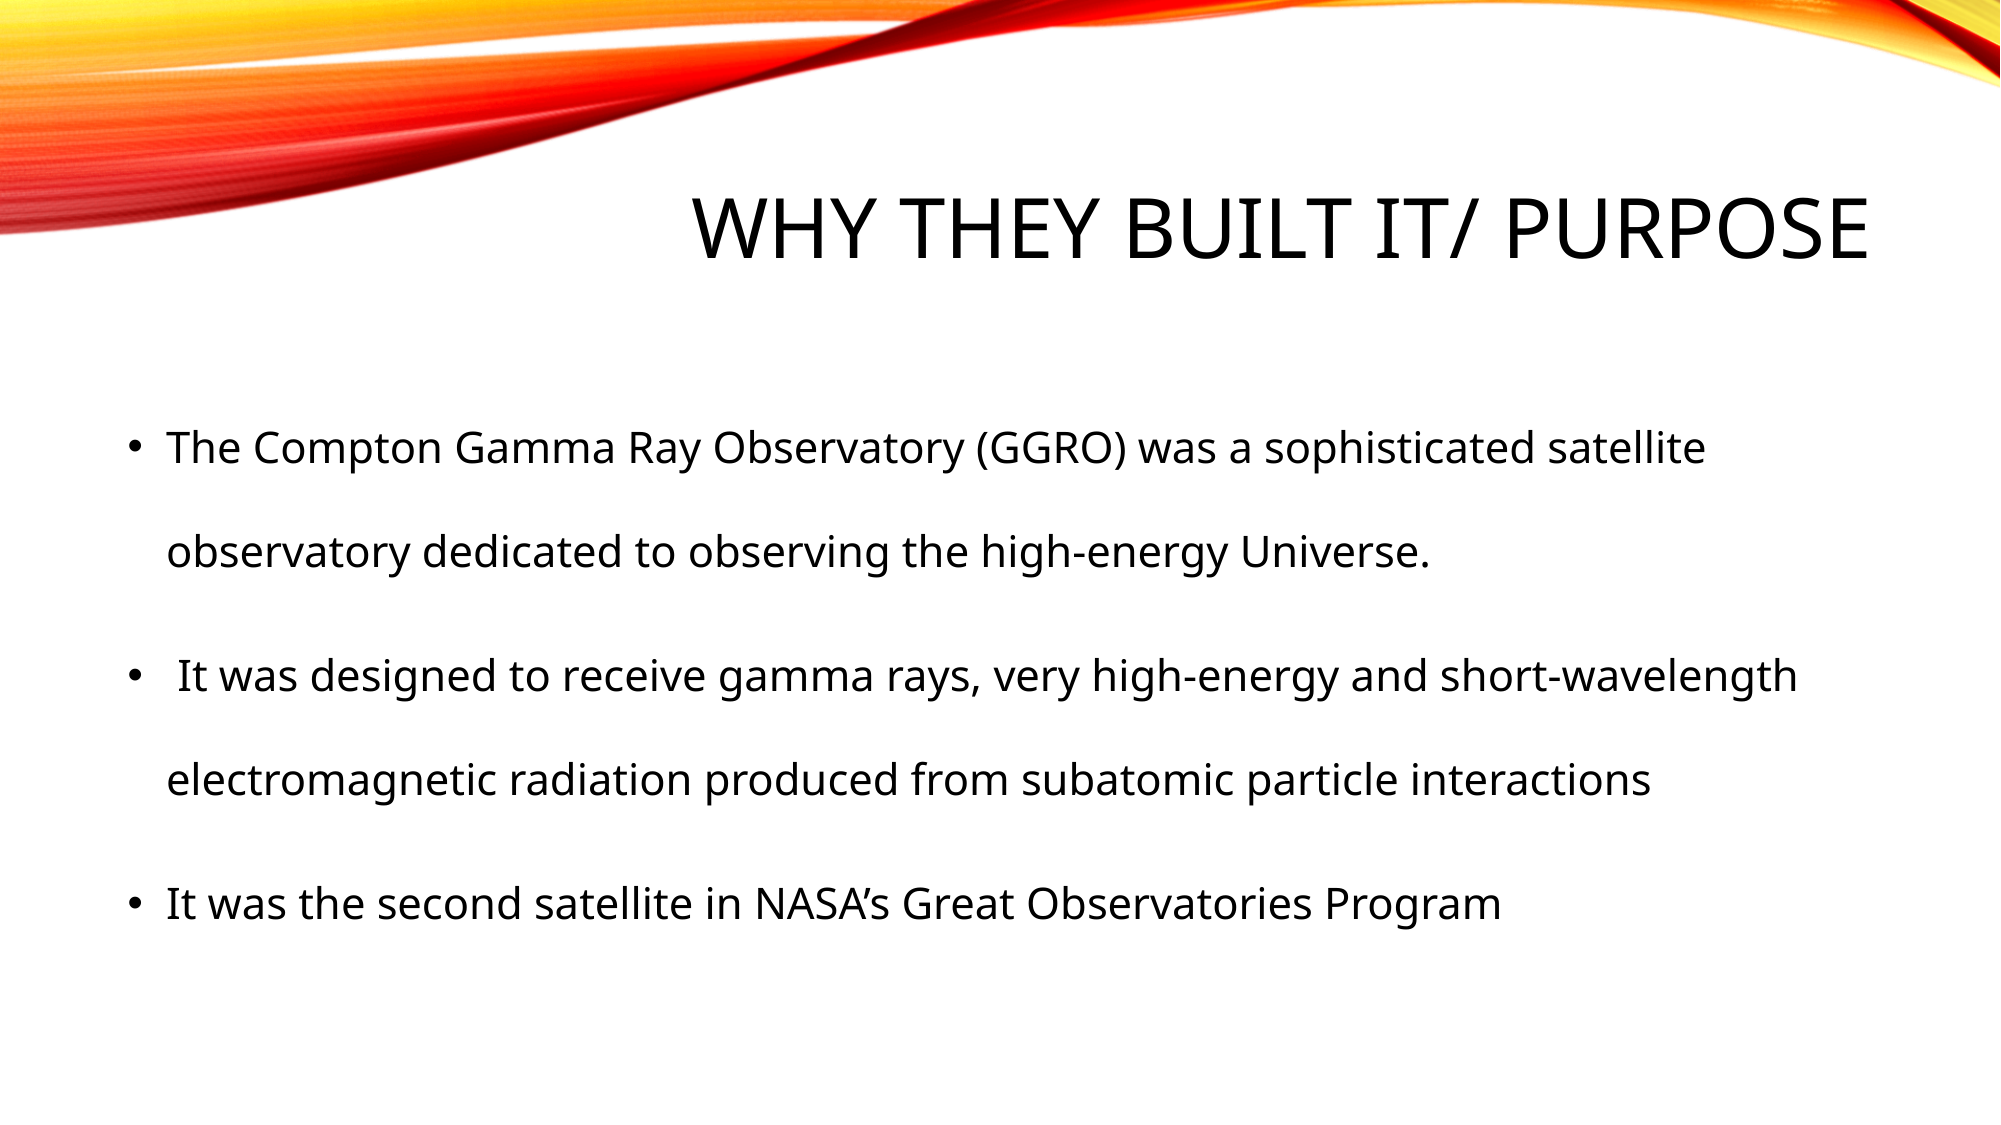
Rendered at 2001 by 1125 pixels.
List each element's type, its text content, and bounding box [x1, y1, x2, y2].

picture [0, 0, 2000, 237]
list The Compton Gamma Ray Observatory (GGRO) was a sophisticated satellite observatory dedicated to observing the high-energy Universe. It was designed to receive gamma rays, very high-energy and short-wavelength electromagnetic radiation produced from subatomic particle interactions It was the second satellite in NASA’s Great Observatories Program [112, 360, 1888, 1021]
title Why they built it/ purpose [474, 125, 1888, 338]
